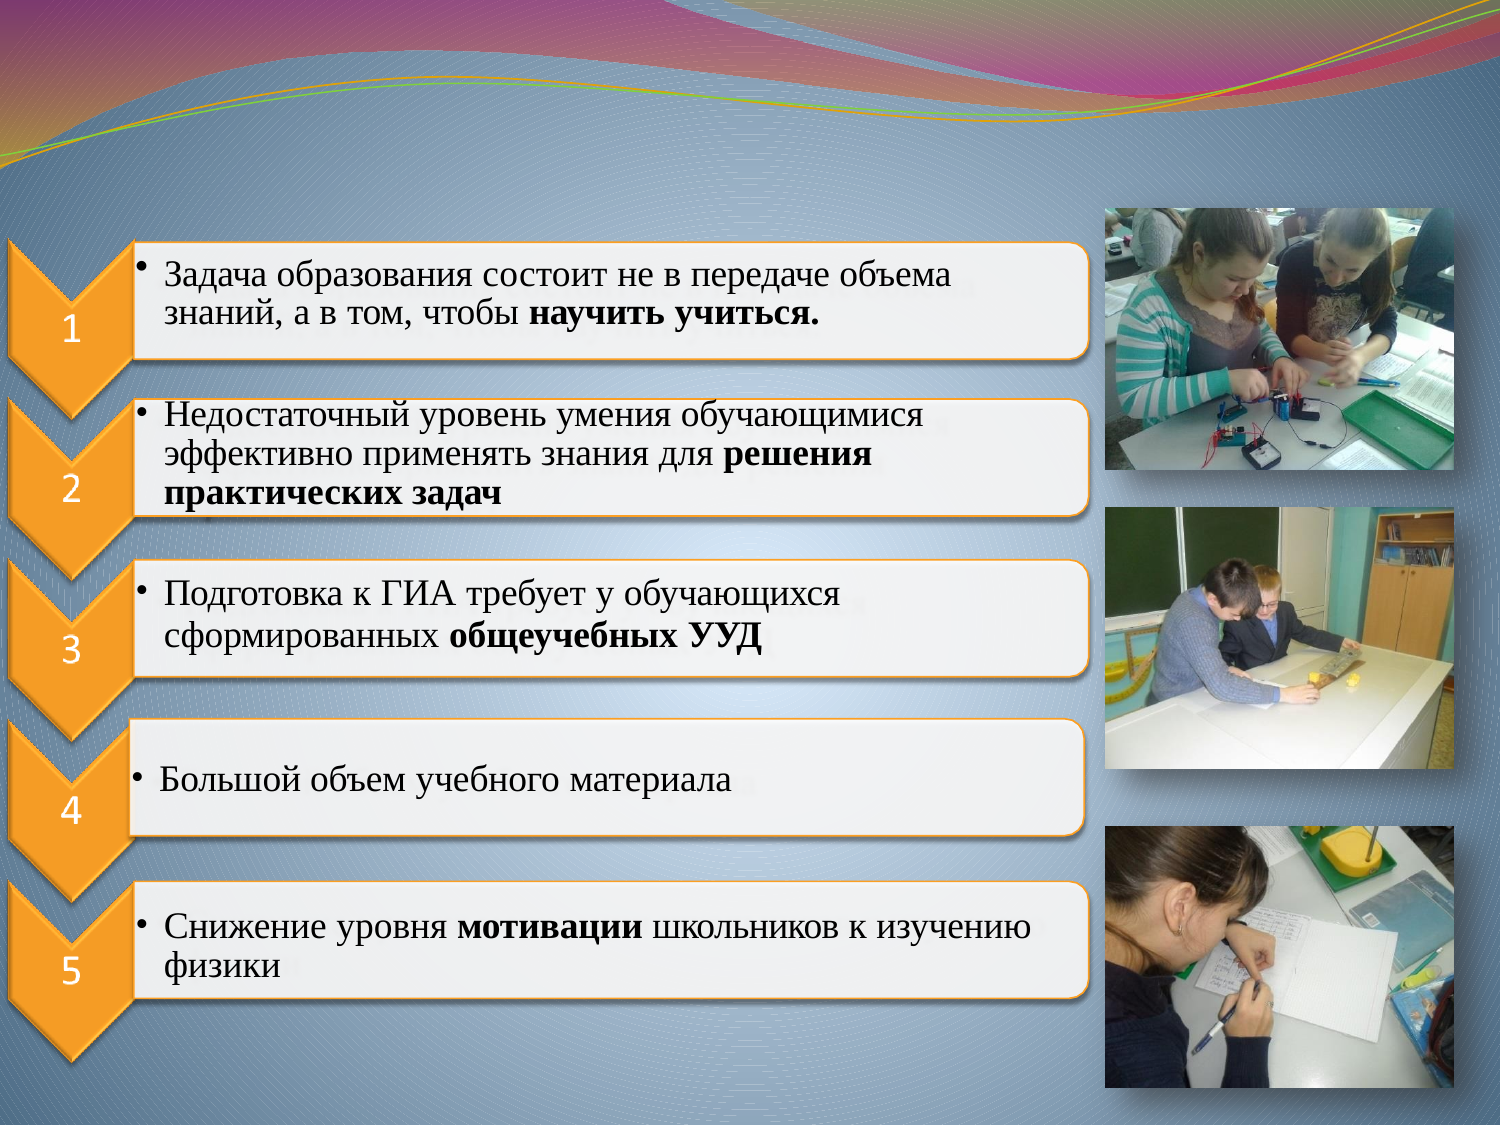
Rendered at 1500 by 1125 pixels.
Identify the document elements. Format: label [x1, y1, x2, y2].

text_box [1073, 175, 1500, 1125]
text_box [0, 234, 1066, 1075]
